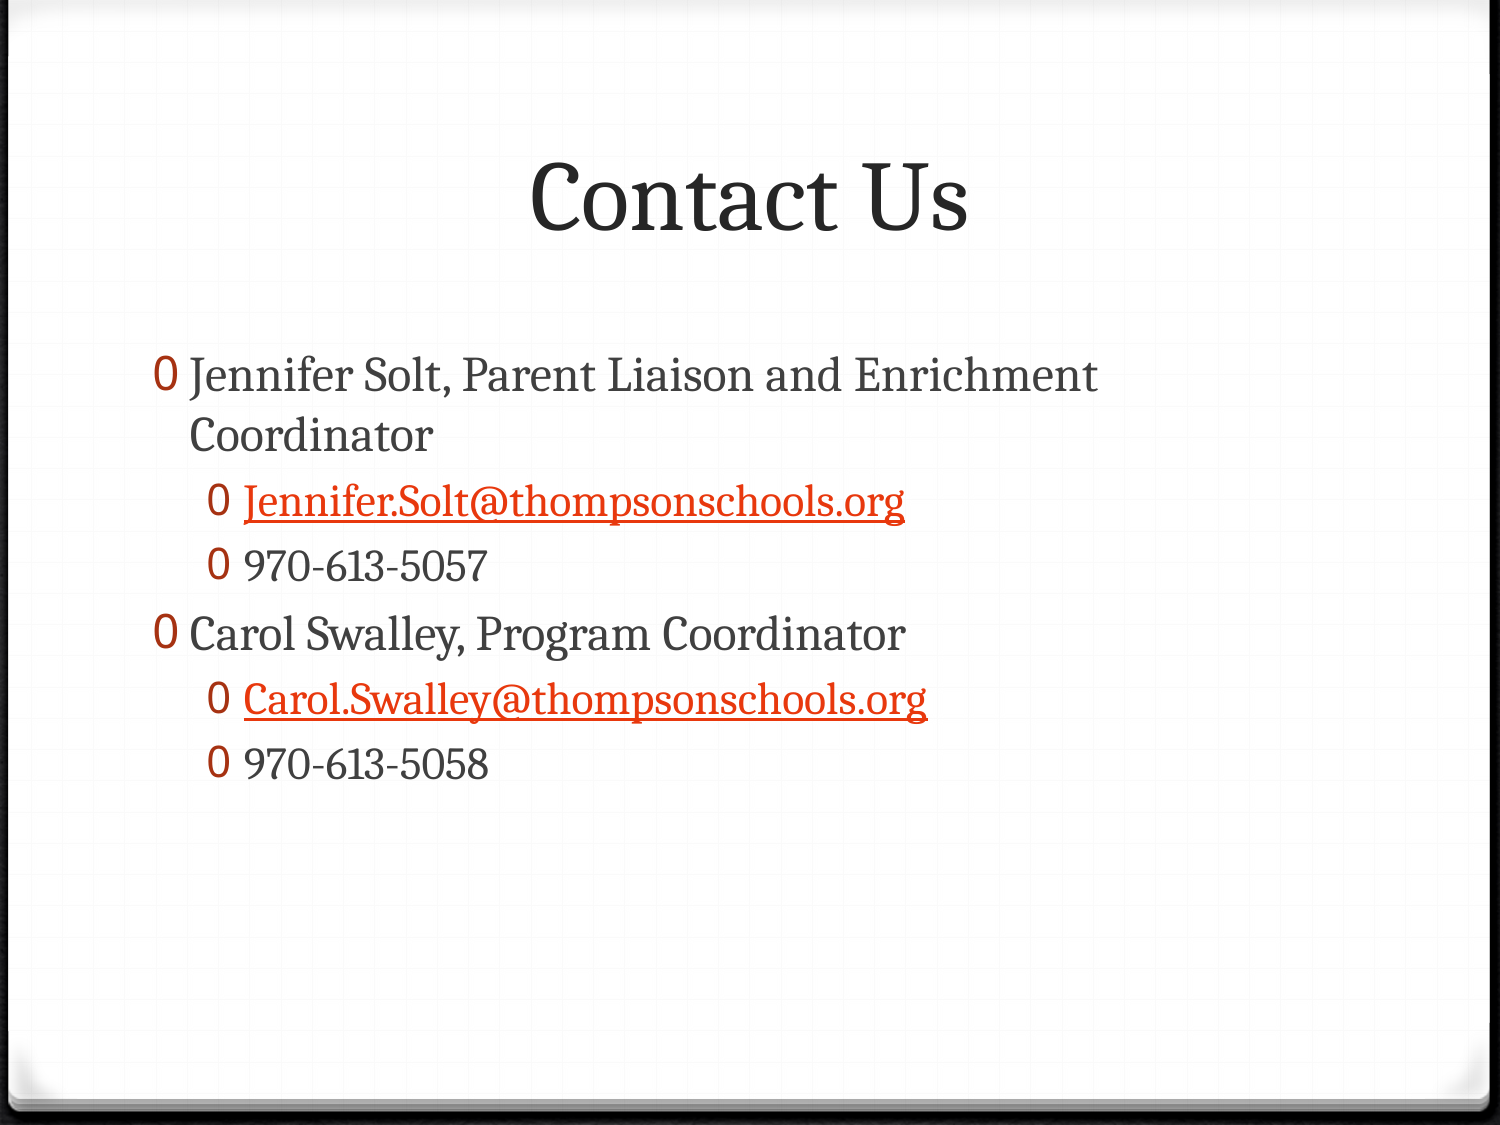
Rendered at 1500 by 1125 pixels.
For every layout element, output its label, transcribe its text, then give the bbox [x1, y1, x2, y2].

picture [0, 0, 1500, 1125]
list Jennifer Solt, Parent Liaison and Enrichment Coordinator Jennifer.Solt@thompsonschools.org 970-613-5057 Carol Swalley, Program Coordinator Carol.Swalley@thompsonschools.org 970-613-5058 [137, 334, 1363, 983]
title Contact Us [90, 71, 1410, 309]
